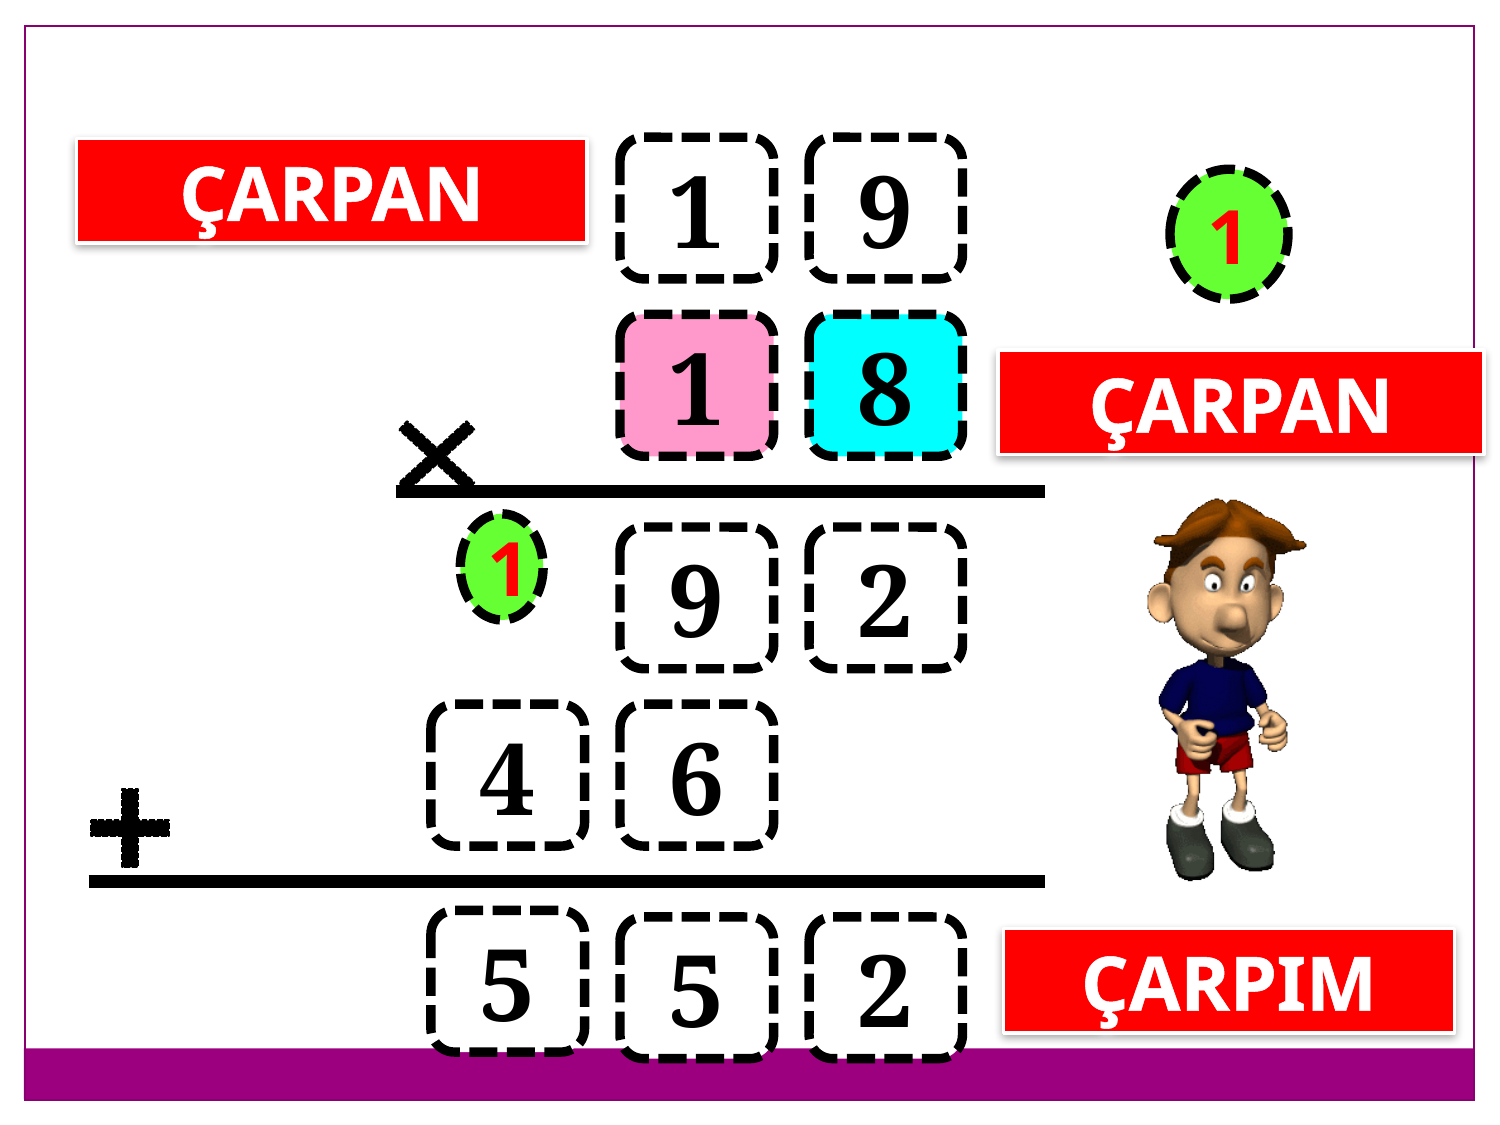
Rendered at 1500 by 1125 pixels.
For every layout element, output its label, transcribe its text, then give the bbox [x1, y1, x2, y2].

text_box 4 [429, 703, 586, 848]
text_box ÇARPIM [1002, 927, 1456, 1035]
text_box 5 [429, 909, 586, 1054]
text_box [90, 788, 170, 868]
text_box 9 [619, 526, 775, 670]
text_box 2 [808, 915, 964, 1060]
text_box ÇARPAN [75, 137, 589, 245]
text_box [398, 420, 476, 489]
text_box 5 [619, 915, 775, 1060]
text_box 1 [619, 136, 775, 280]
text_box 6 [619, 703, 775, 848]
text_box ÇARPAN [996, 348, 1486, 456]
text_box 1 [459, 512, 545, 621]
text_box 8 [808, 313, 964, 458]
text_box 2 [808, 526, 964, 670]
text_box 1 [1169, 168, 1289, 301]
text_box 9 [808, 136, 964, 280]
picture [997, 473, 1441, 901]
text_box 1 [619, 313, 775, 458]
